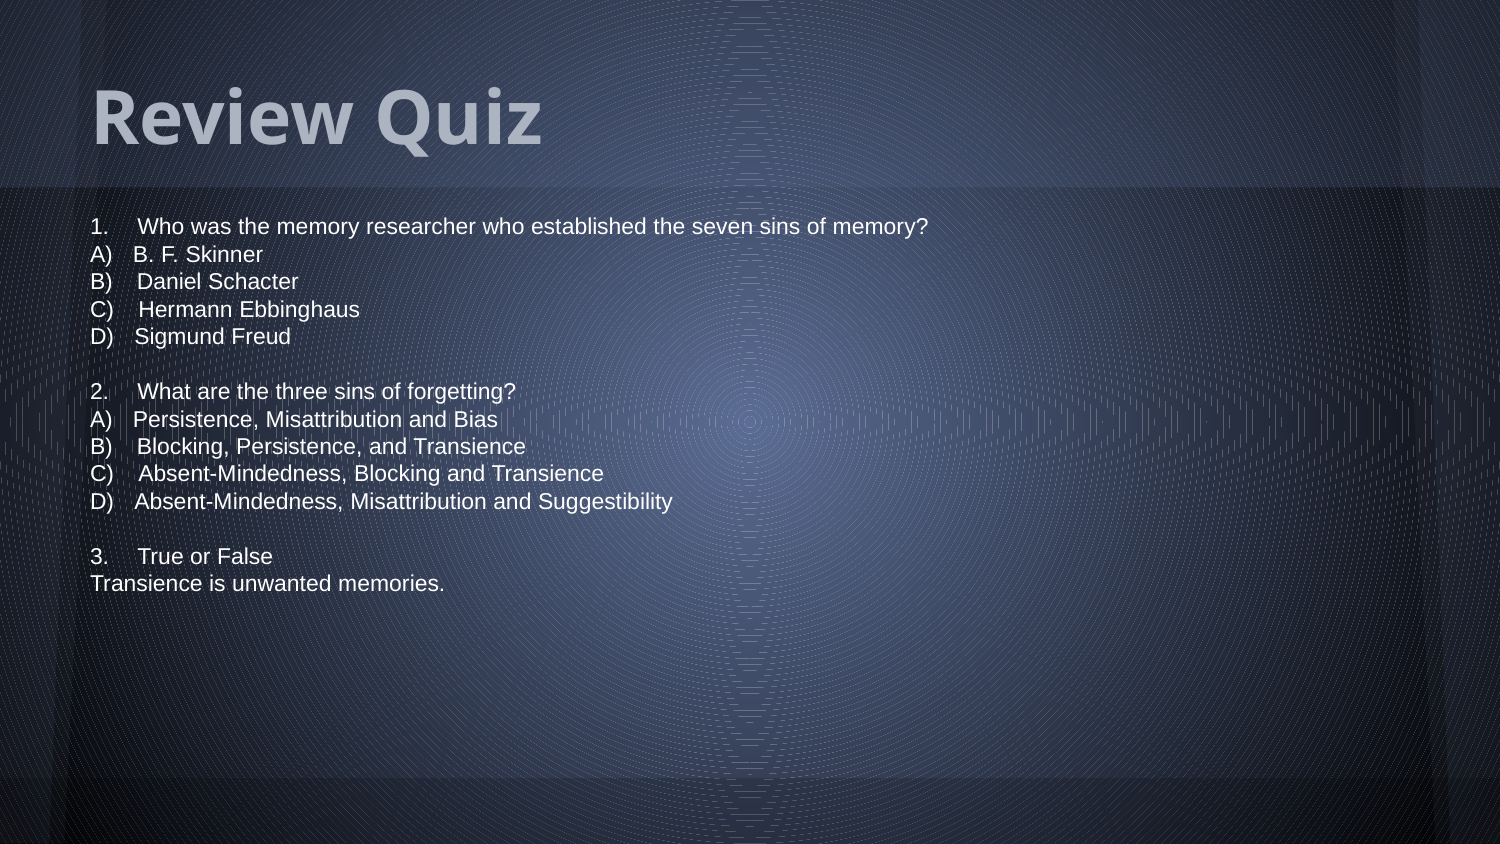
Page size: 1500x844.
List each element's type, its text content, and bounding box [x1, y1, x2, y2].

title Review Quiz [75, 33, 1425, 175]
list 1. Who was the memory researcher who established the seven sins of memory? A) B. F. Skinner B) Daniel Schacter C) Hermann Ebbinghaus D) Sigmund Freud 2. What are the three sins of forgetting? A) Persistence, Misattribution and Bias B) Blocking, Persistence, and Transience C) Absent-Mindedness, Blocking and Transience D) Absent-Mindedness, Misattribution and Suggestibility 3. True or False Transience is unwanted memories. [75, 196, 1425, 808]
